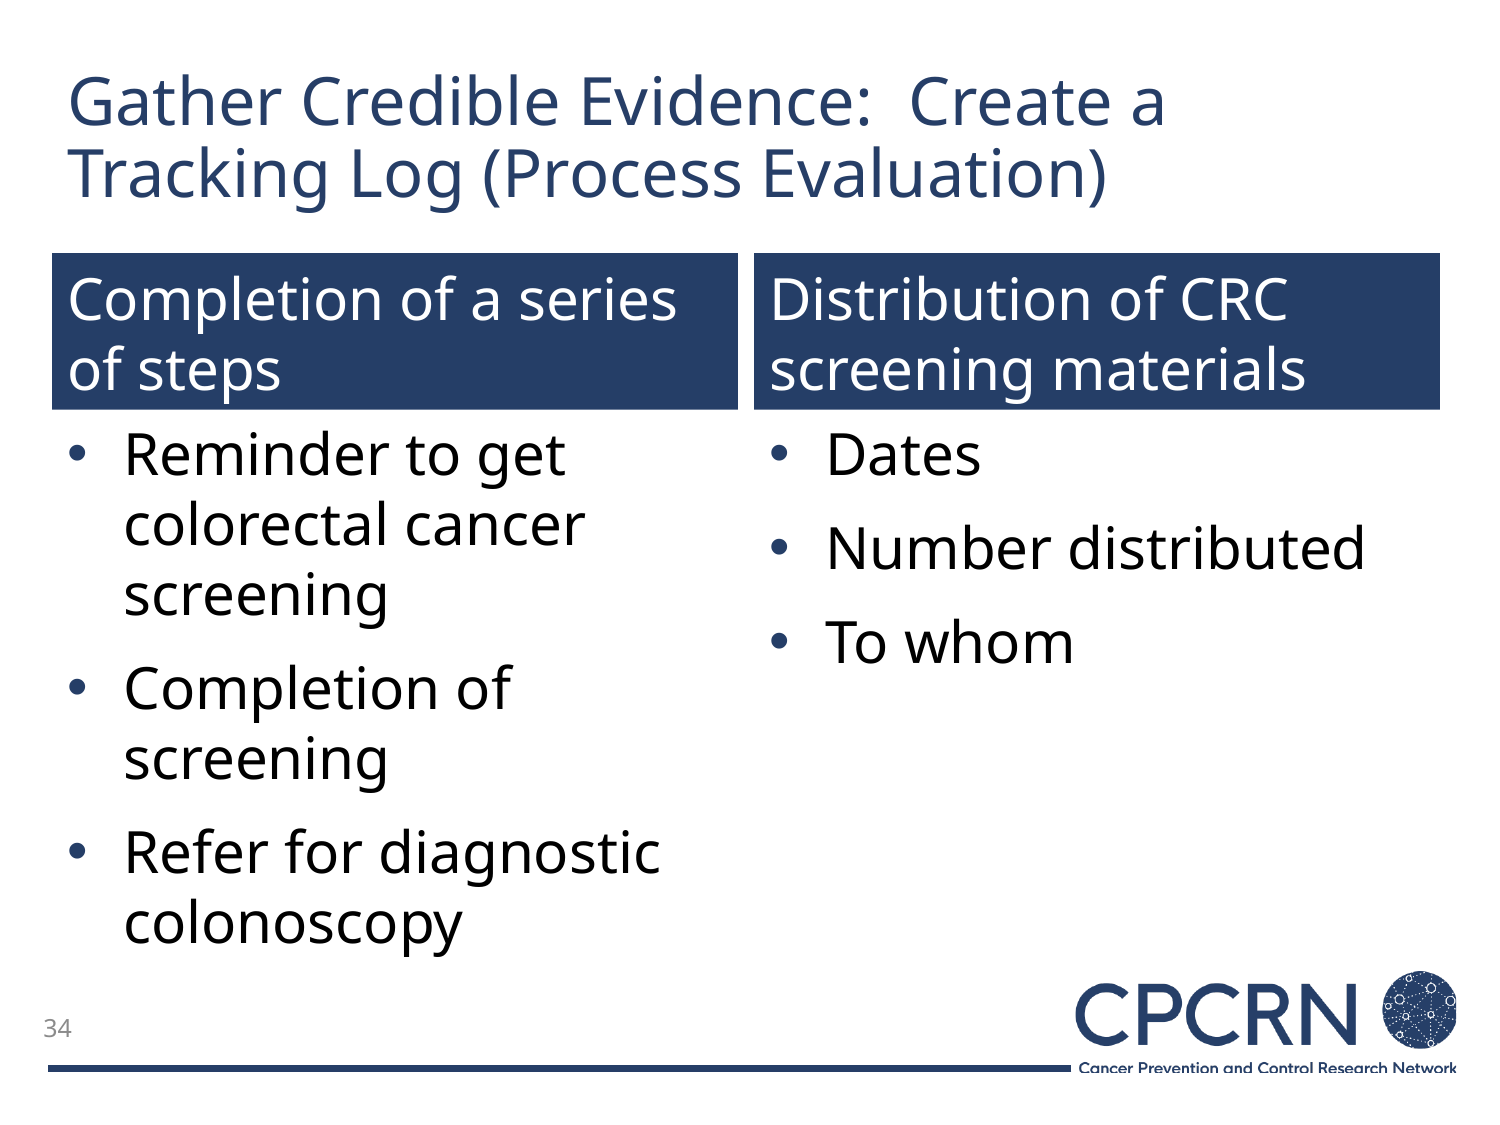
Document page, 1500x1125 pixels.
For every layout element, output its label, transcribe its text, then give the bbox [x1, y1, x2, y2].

title Gather Credible Evidence: Create a Tracking Log (Process Evaluation) [52, 51, 1457, 229]
text_box Distribution of CRC screening materials [754, 253, 1440, 410]
slide_number 34 [28, 999, 379, 1060]
text_box Completion of a series of steps [52, 253, 738, 410]
text_box Dates Number distributed To whom [754, 409, 1418, 969]
text_box Reminder to get colorectal cancer screening Completion of screening Refer for diagnostic colonoscopy [52, 409, 715, 969]
